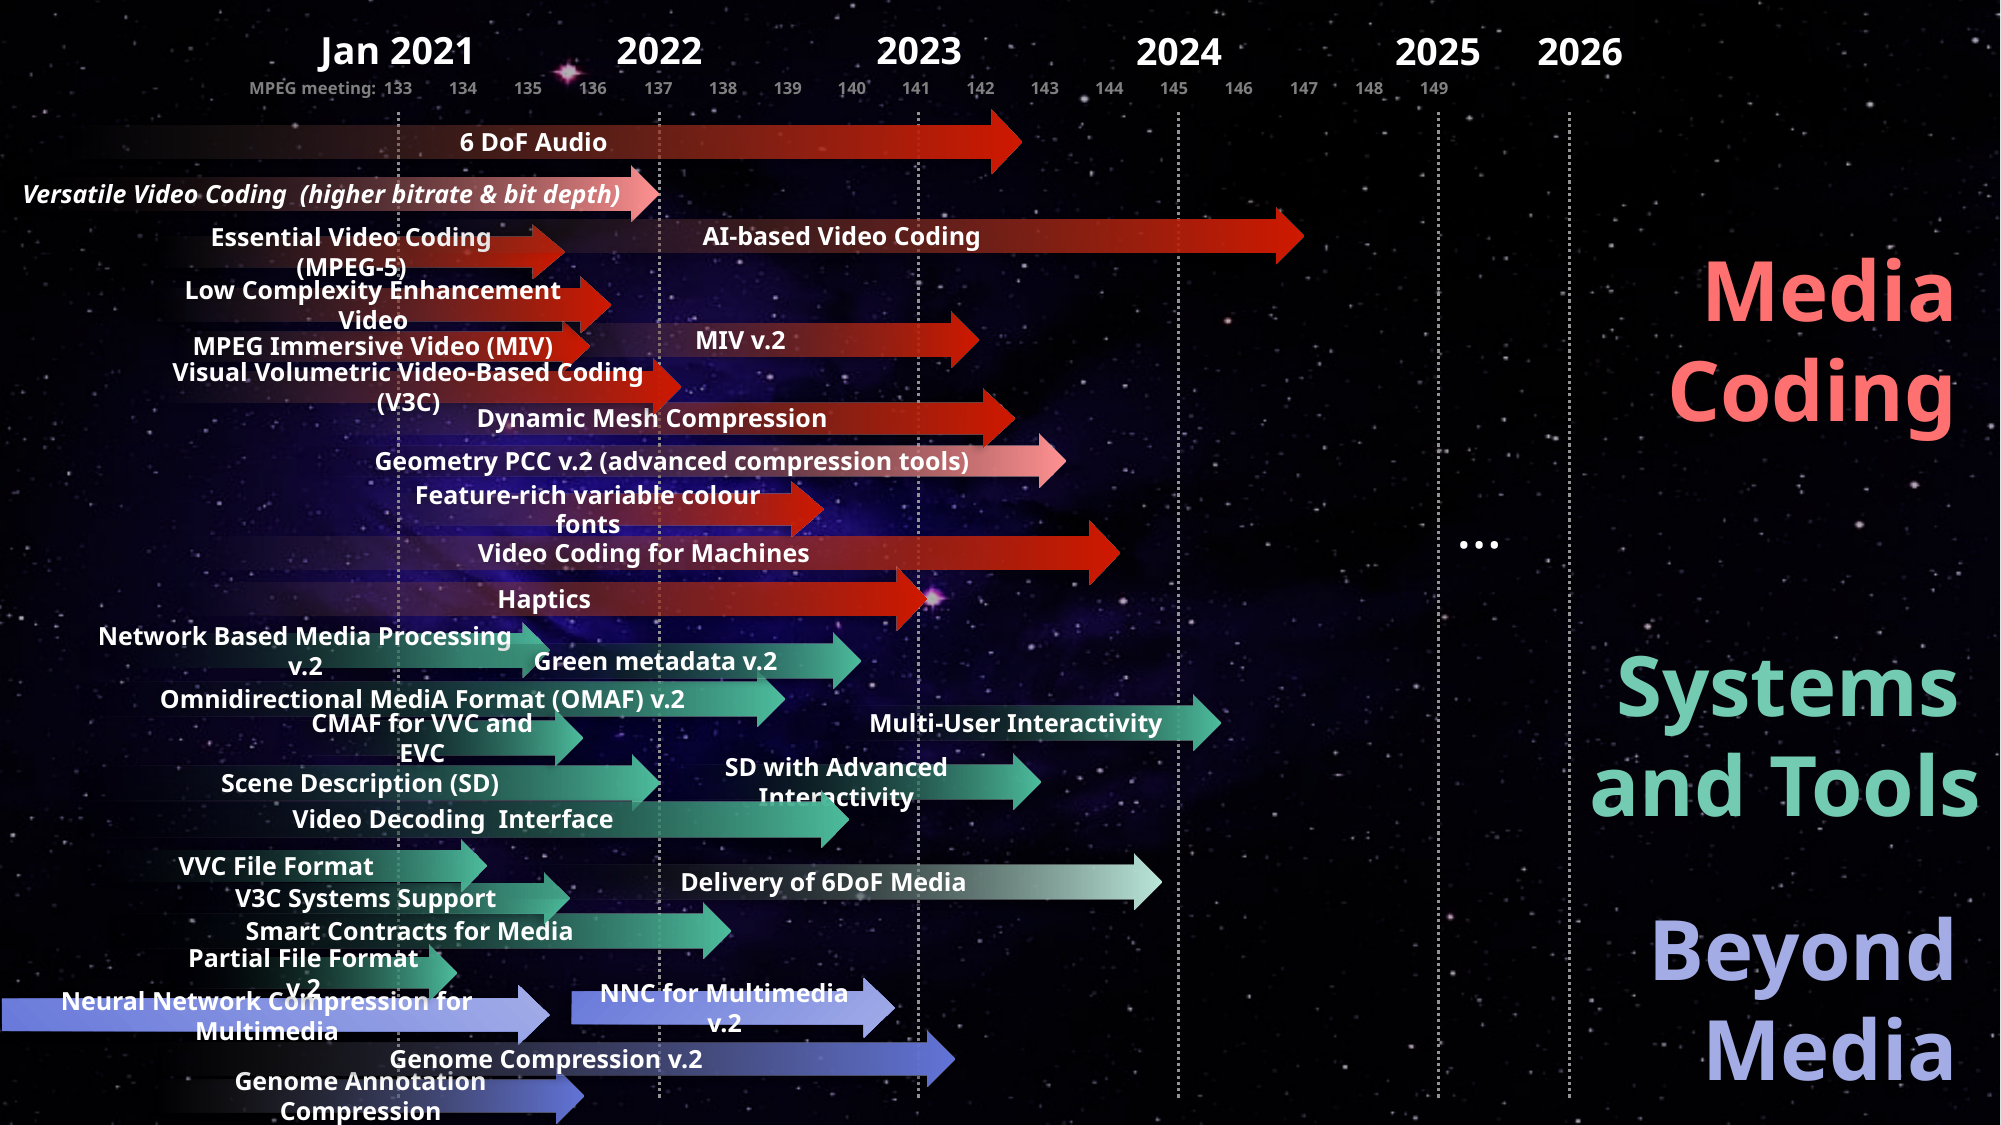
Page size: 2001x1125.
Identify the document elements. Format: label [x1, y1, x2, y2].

text_box [1, 109, 1995, 1124]
text_box [242, 20, 1632, 109]
picture [0, 0, 2001, 1125]
